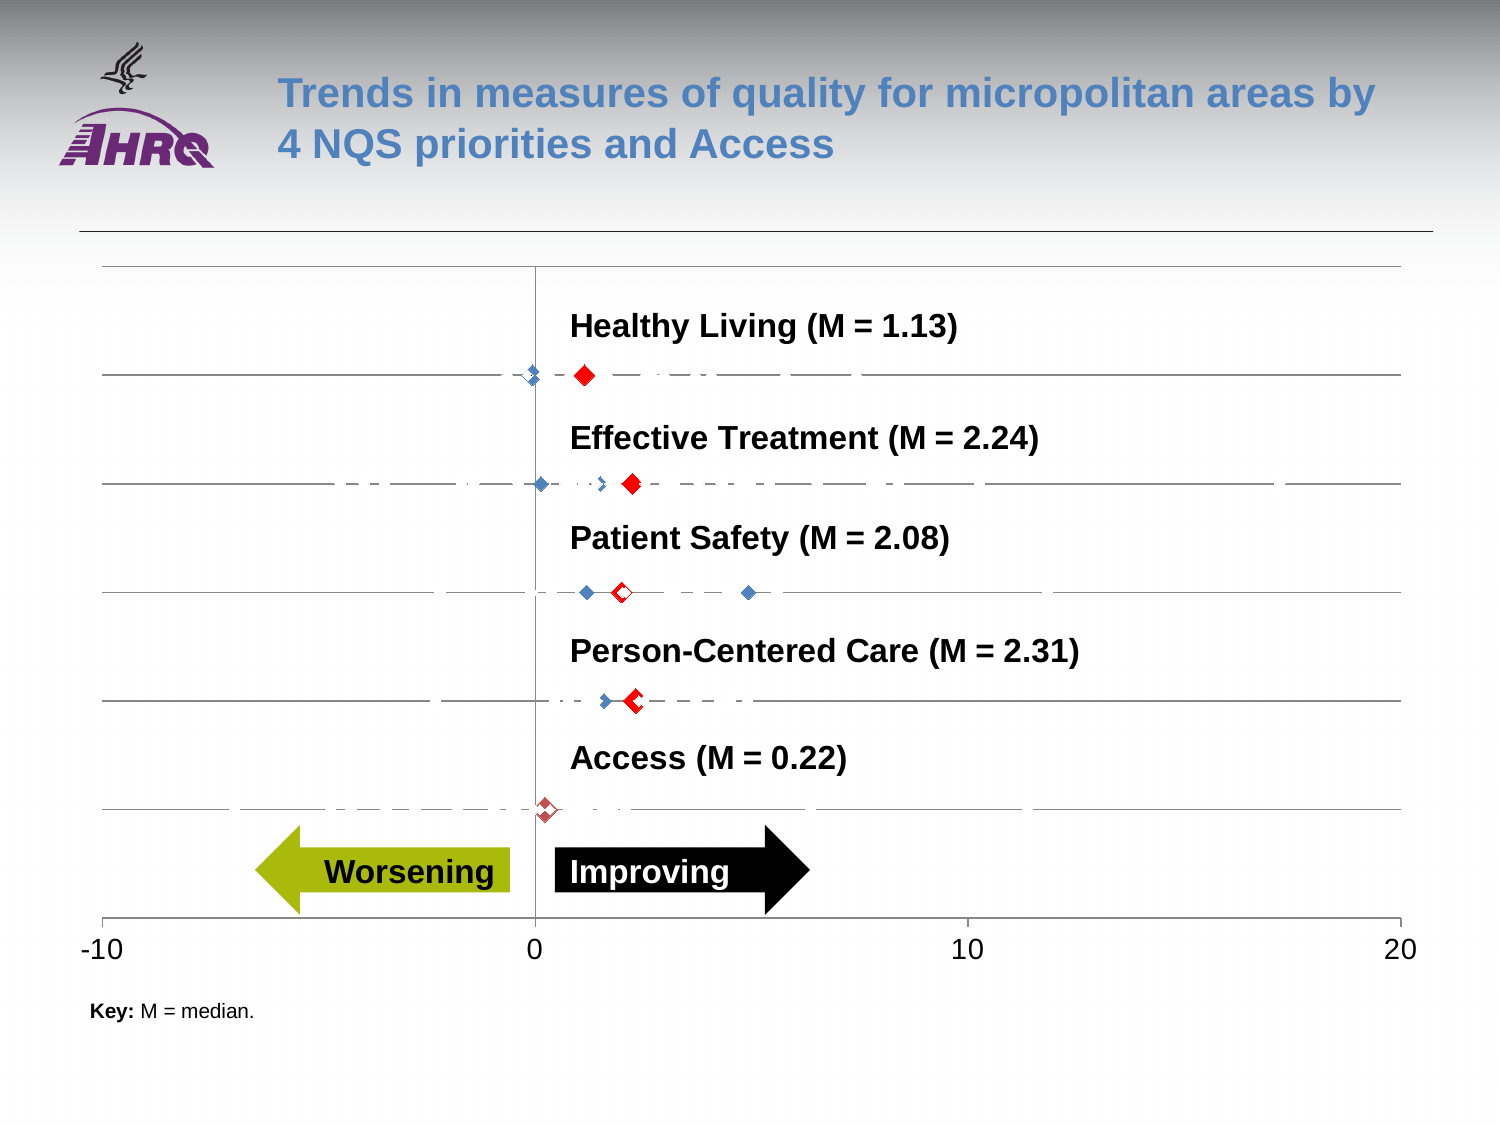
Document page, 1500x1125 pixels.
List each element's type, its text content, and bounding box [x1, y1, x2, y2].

picture [0, 0, 1500, 1125]
text_box Key: M = median. [74, 1012, 1425, 1030]
chart [74, 262, 1426, 1006]
title Trends in measures of quality for micropolitan areas by 4 NQS priorities and Access [262, 45, 1425, 188]
